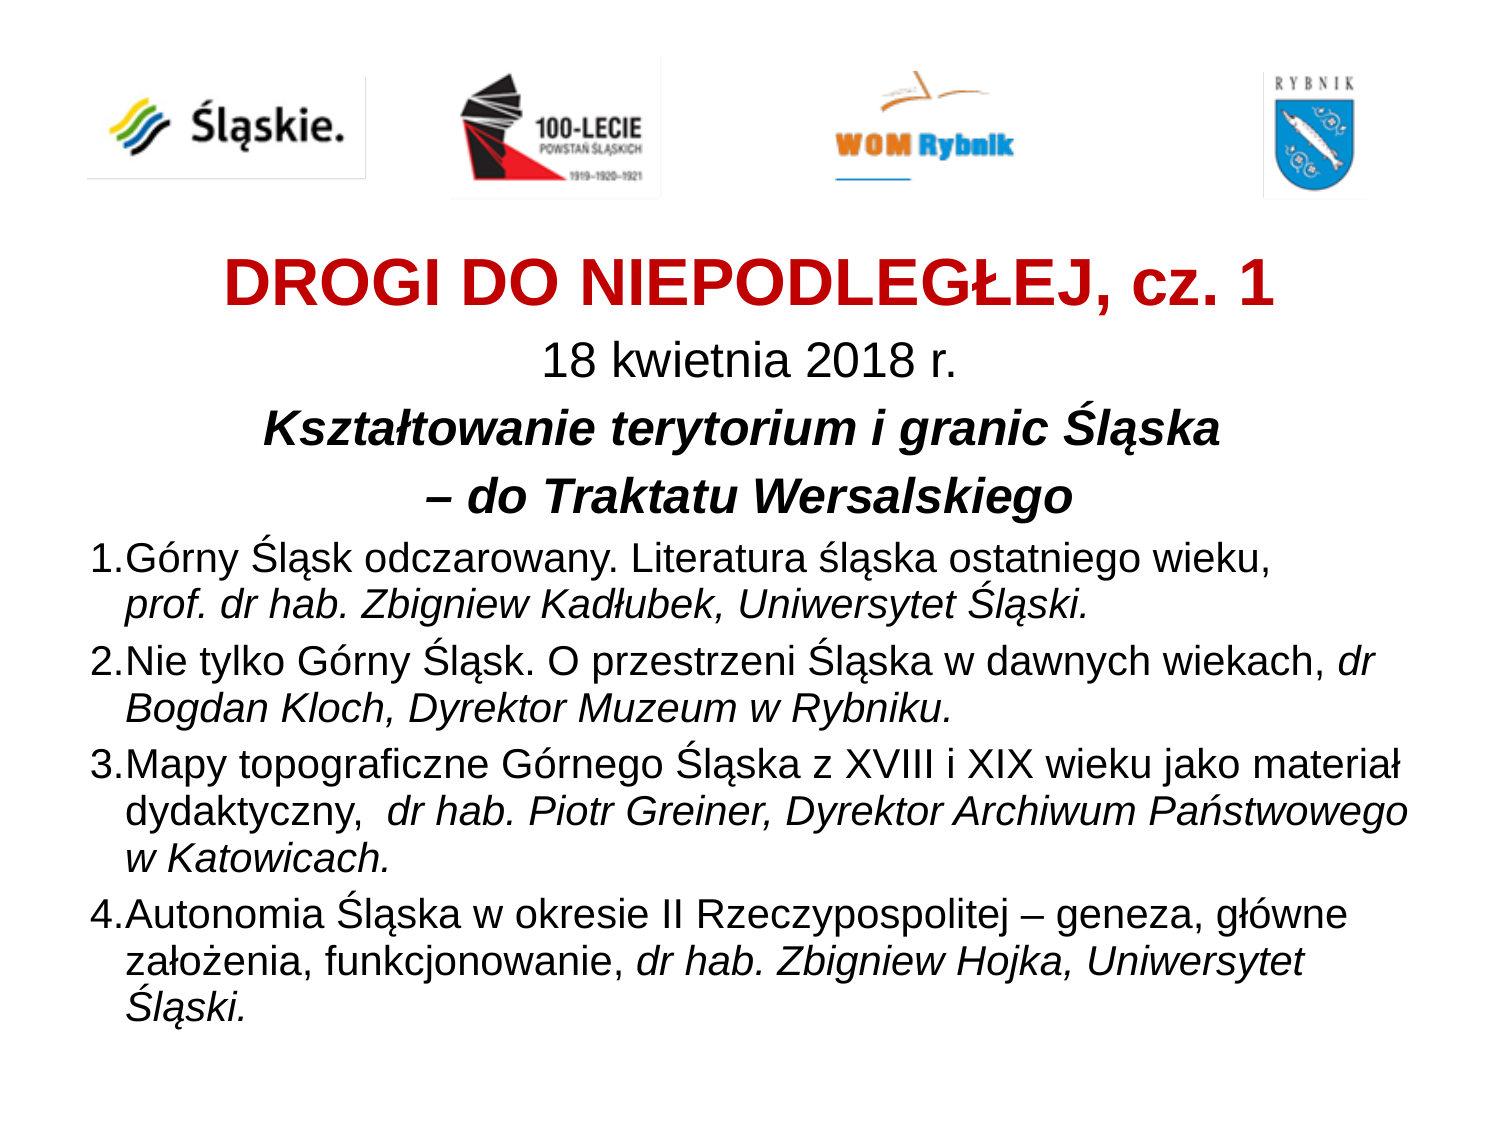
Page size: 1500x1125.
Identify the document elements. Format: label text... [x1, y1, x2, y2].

picture [87, 76, 369, 183]
picture [449, 56, 663, 201]
text_box DROGI DO NIEPODLEGŁEJ, cz. 1 18 kwietnia 2018 r. Kształtowanie terytorium i granic Śląska – do Traktatu Wersalskiego Górny Śląsk odczarowany. Literatura śląska ostatniego wieku, prof. dr hab. Zbigniew Kadłubek, Uniwersytet Śląski. Nie tylko Górny Śląsk. O przestrzeni Śląska w dawnych wiekach, dr Bogdan Kloch, Dyrektor Muzeum w Rybniku. Mapy topograficzne Górnego Śląska z XVIII i XIX wieku jako materiał dydaktyczny, dr hab. Piotr Greiner, Dyrektor Archiwum Państwowego w Katowicach. Autonomia Śląska w okresie II Rzeczypospolitej – geneza, główne założenia, funkcjonowanie, dr hab. Zbigniew Hojka, Uniwersytet Śląski. [74, 237, 1425, 1100]
picture [1262, 72, 1369, 201]
picture [835, 71, 1019, 187]
